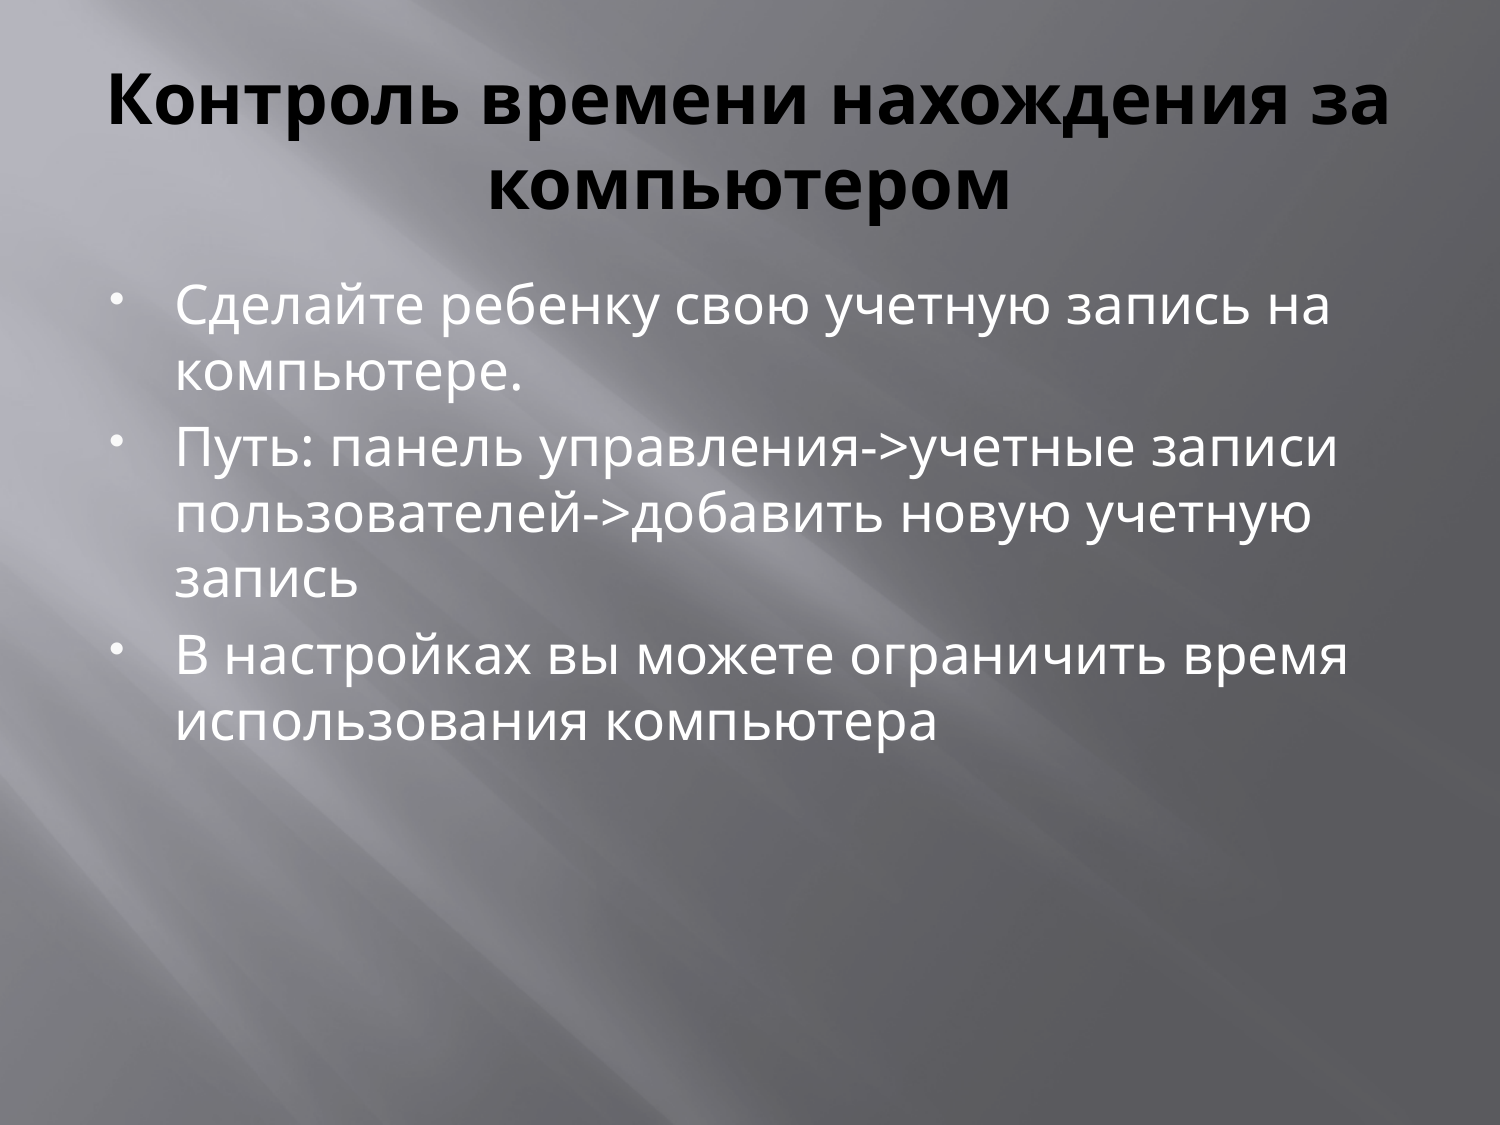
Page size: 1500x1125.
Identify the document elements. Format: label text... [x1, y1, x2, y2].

title Контроль времени нахождения за компьютером [75, 45, 1425, 233]
list Сделайте ребенку свою учетную запись на компьютере. Путь: панель управления->учетные записи пользователей->добавить новую учетную запись В настройках вы можете ограничить время использования компьютера [75, 262, 1425, 764]
